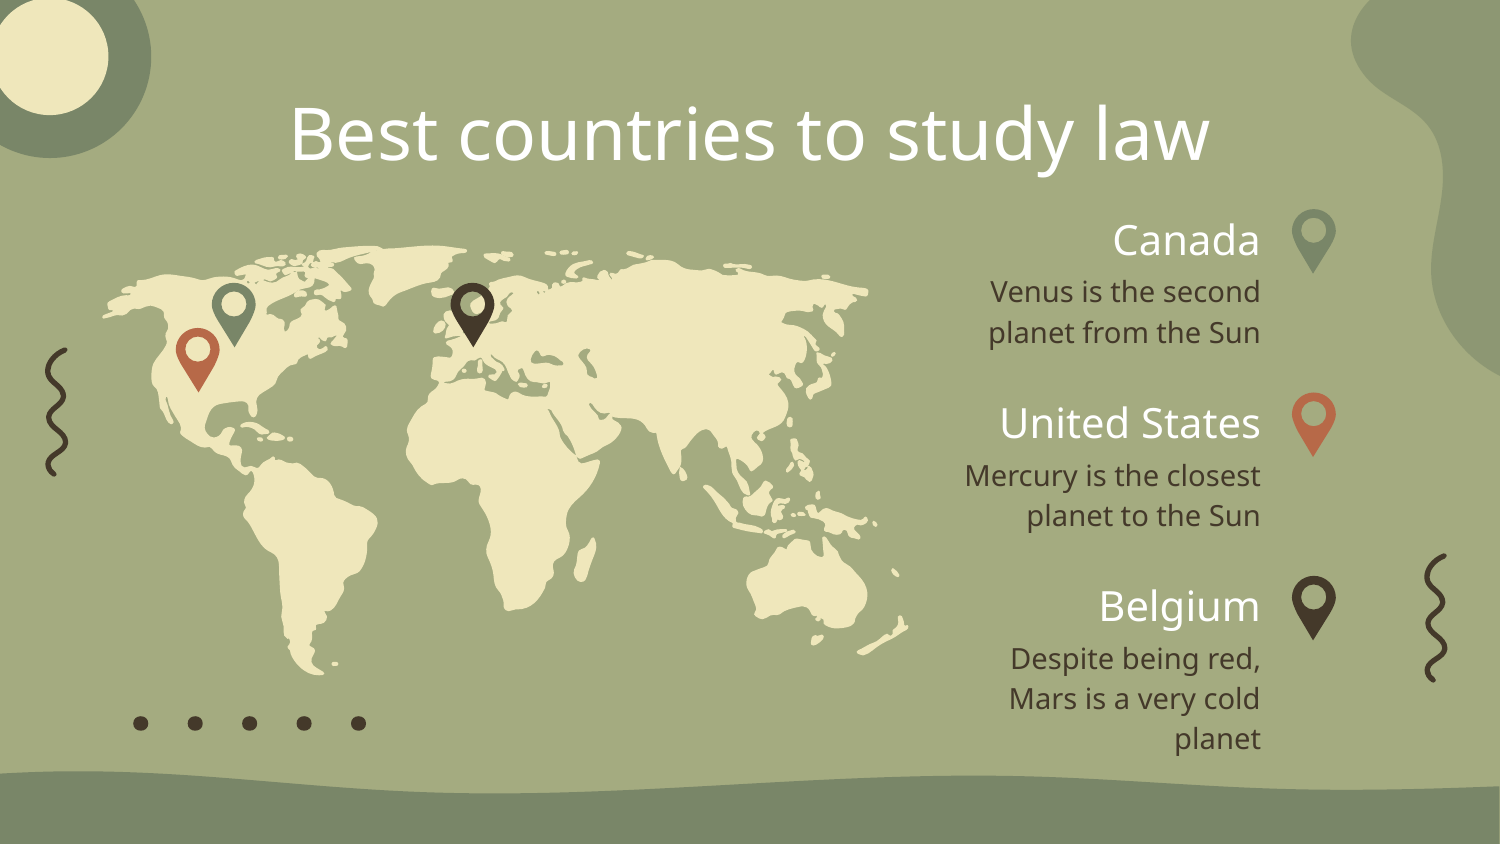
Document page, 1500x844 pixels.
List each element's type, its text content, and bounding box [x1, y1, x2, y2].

text_box Belgium [924, 571, 1277, 619]
text_box [1291, 209, 1336, 274]
text_box [296, 716, 312, 731]
title Best countries to study law [118, 72, 1382, 167]
text_box Mercury is the closest planet to the Sun [924, 436, 1277, 531]
text_box [242, 716, 258, 731]
text_box [1291, 575, 1336, 641]
text_box Venus is the second planet from the Sun [924, 253, 1277, 348]
text_box [133, 716, 149, 731]
text_box Canada [924, 204, 1277, 253]
text_box Despite being red, Mars is a very cold planet [924, 619, 1277, 714]
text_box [101, 245, 910, 676]
text_box [351, 716, 367, 731]
text_box United States [924, 387, 1277, 436]
text_box [1291, 392, 1336, 458]
text_box [187, 716, 203, 731]
